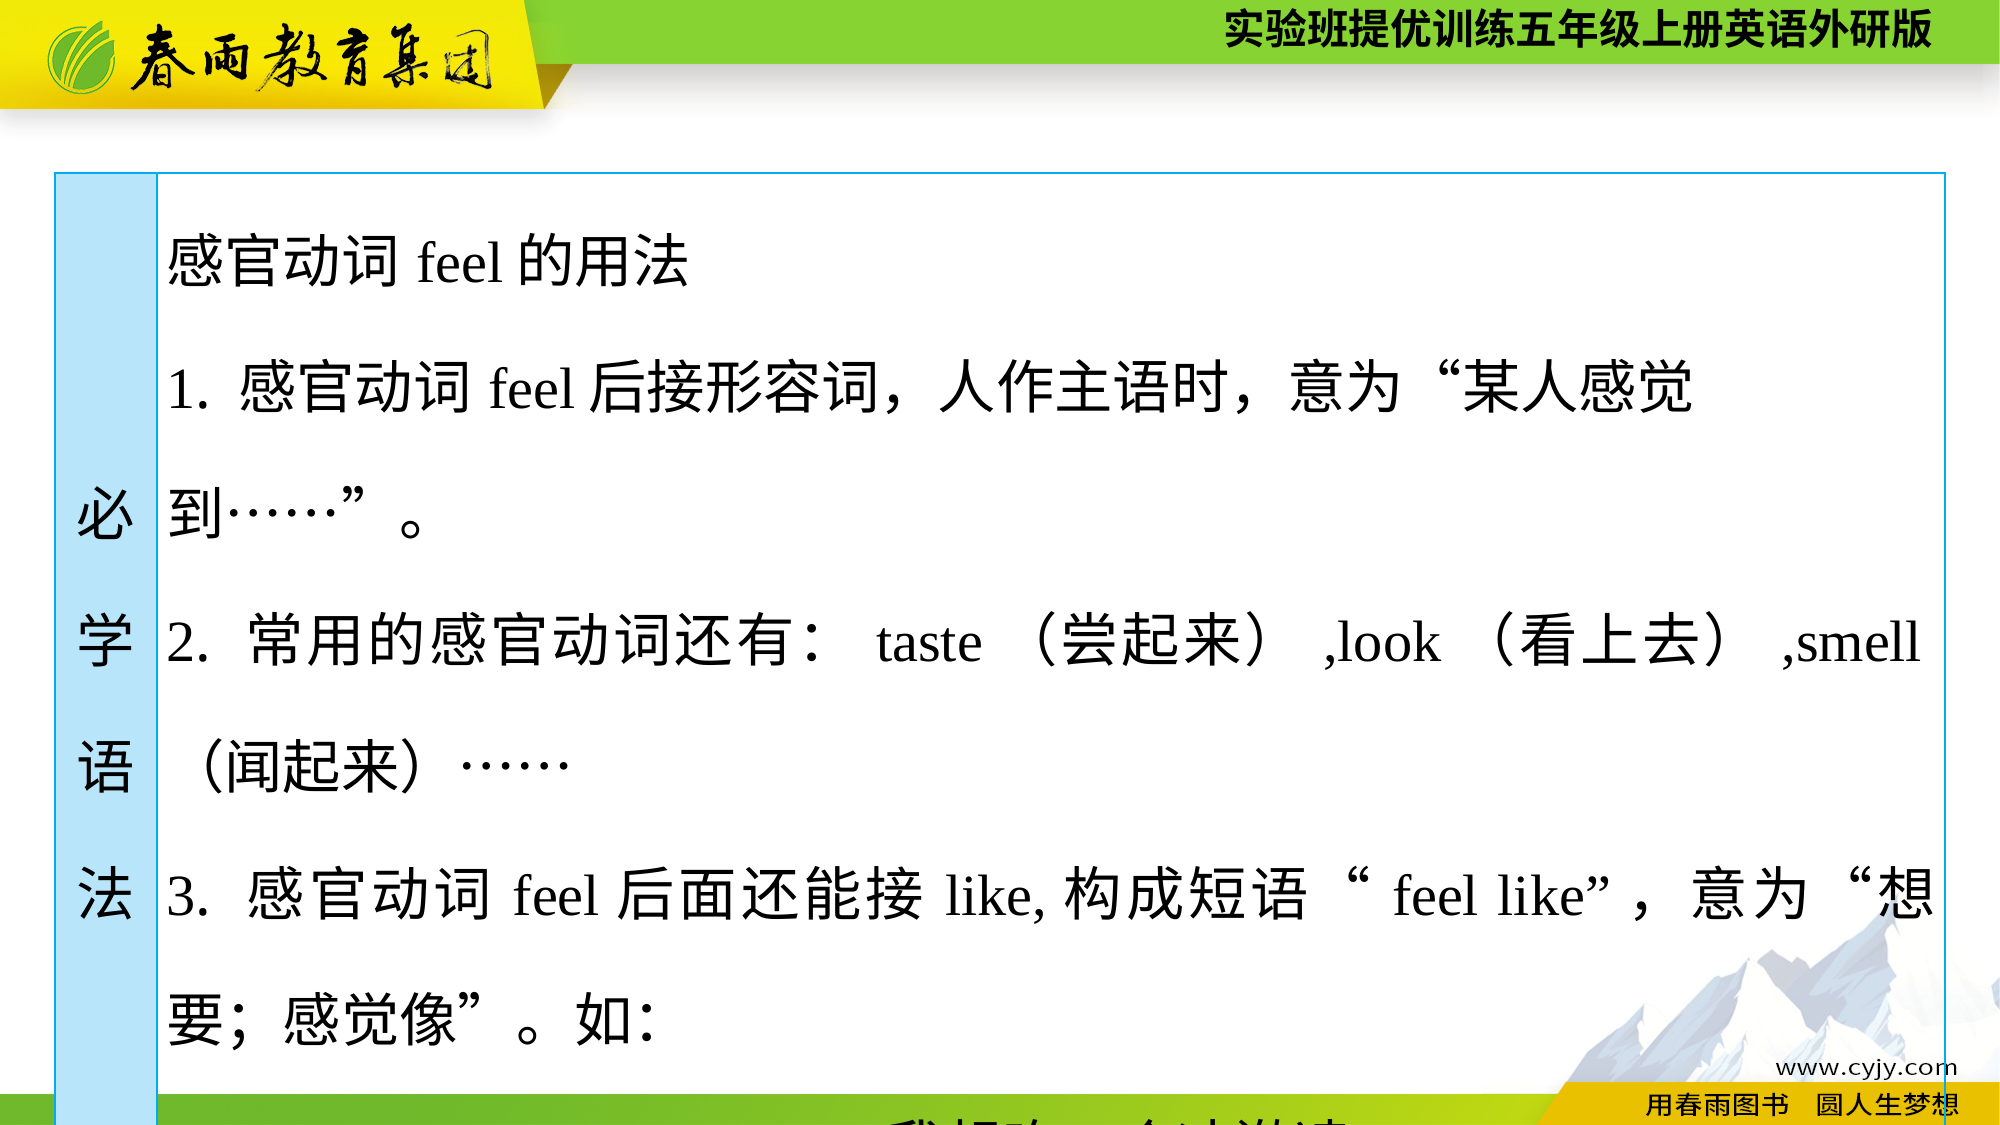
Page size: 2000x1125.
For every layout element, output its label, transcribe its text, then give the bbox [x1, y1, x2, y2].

picture [0, 0, 2000, 1125]
table_header 必 学 语 法 [56, 174, 156, 1125]
table_header 感官动词feel的用法 1. 感官动词feel后接形容词，人作主语时，意为“某人感觉 到……”。 2. 常用的感官动词还有：taste（尝起来）,look（看上去）,smell（闻起来）…… 3. 感官动词feel后面还能接like,构成短语“feel like”，意为“想要；感觉像”。如： I feel like eating an ice cream.我想吃一个冰激凌。 [158, 174, 1944, 1125]
